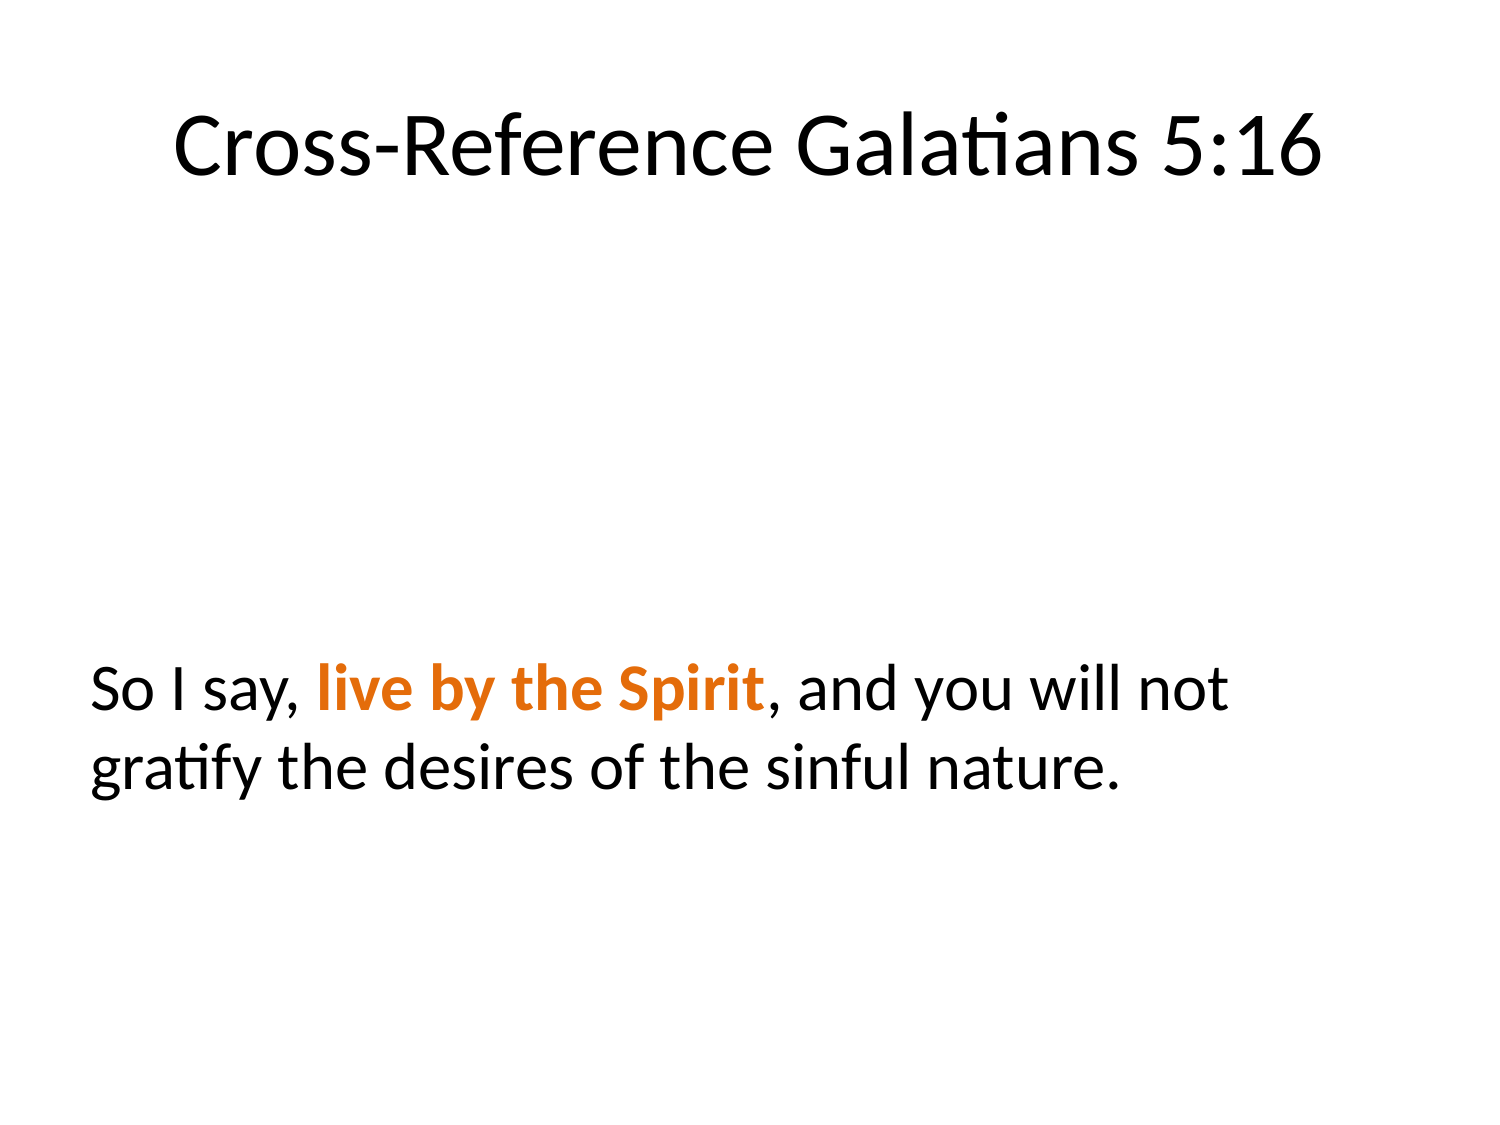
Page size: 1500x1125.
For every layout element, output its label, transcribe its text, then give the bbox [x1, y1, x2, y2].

title Cross-Reference Galatians 5:16 [75, 45, 1425, 233]
list So I say, live by the Spirit, and you will not gratify the desires of the sinful nature. [75, 262, 1425, 1005]
